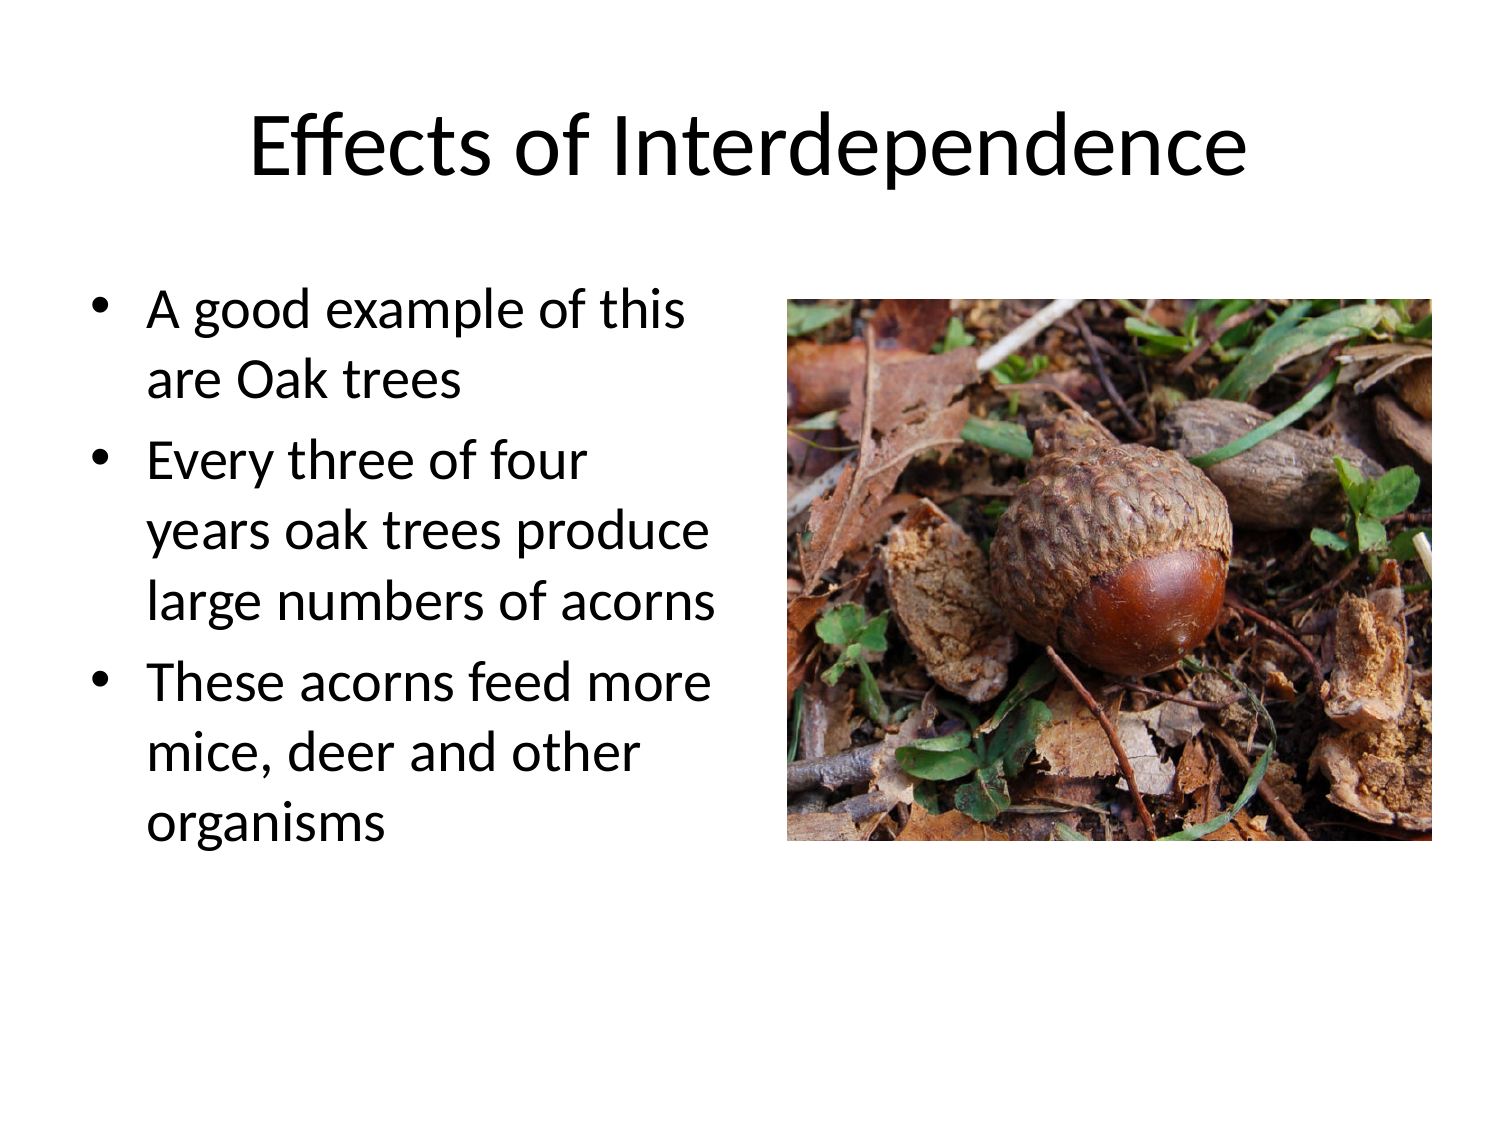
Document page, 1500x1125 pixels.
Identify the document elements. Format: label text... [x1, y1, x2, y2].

list A good example of this are Oak trees Every three of four years oak trees produce large numbers of acorns These acorns feed more mice, deer and other organisms [75, 262, 738, 1005]
title Effects of Interdependence [75, 45, 1425, 233]
picture [787, 299, 1433, 841]
